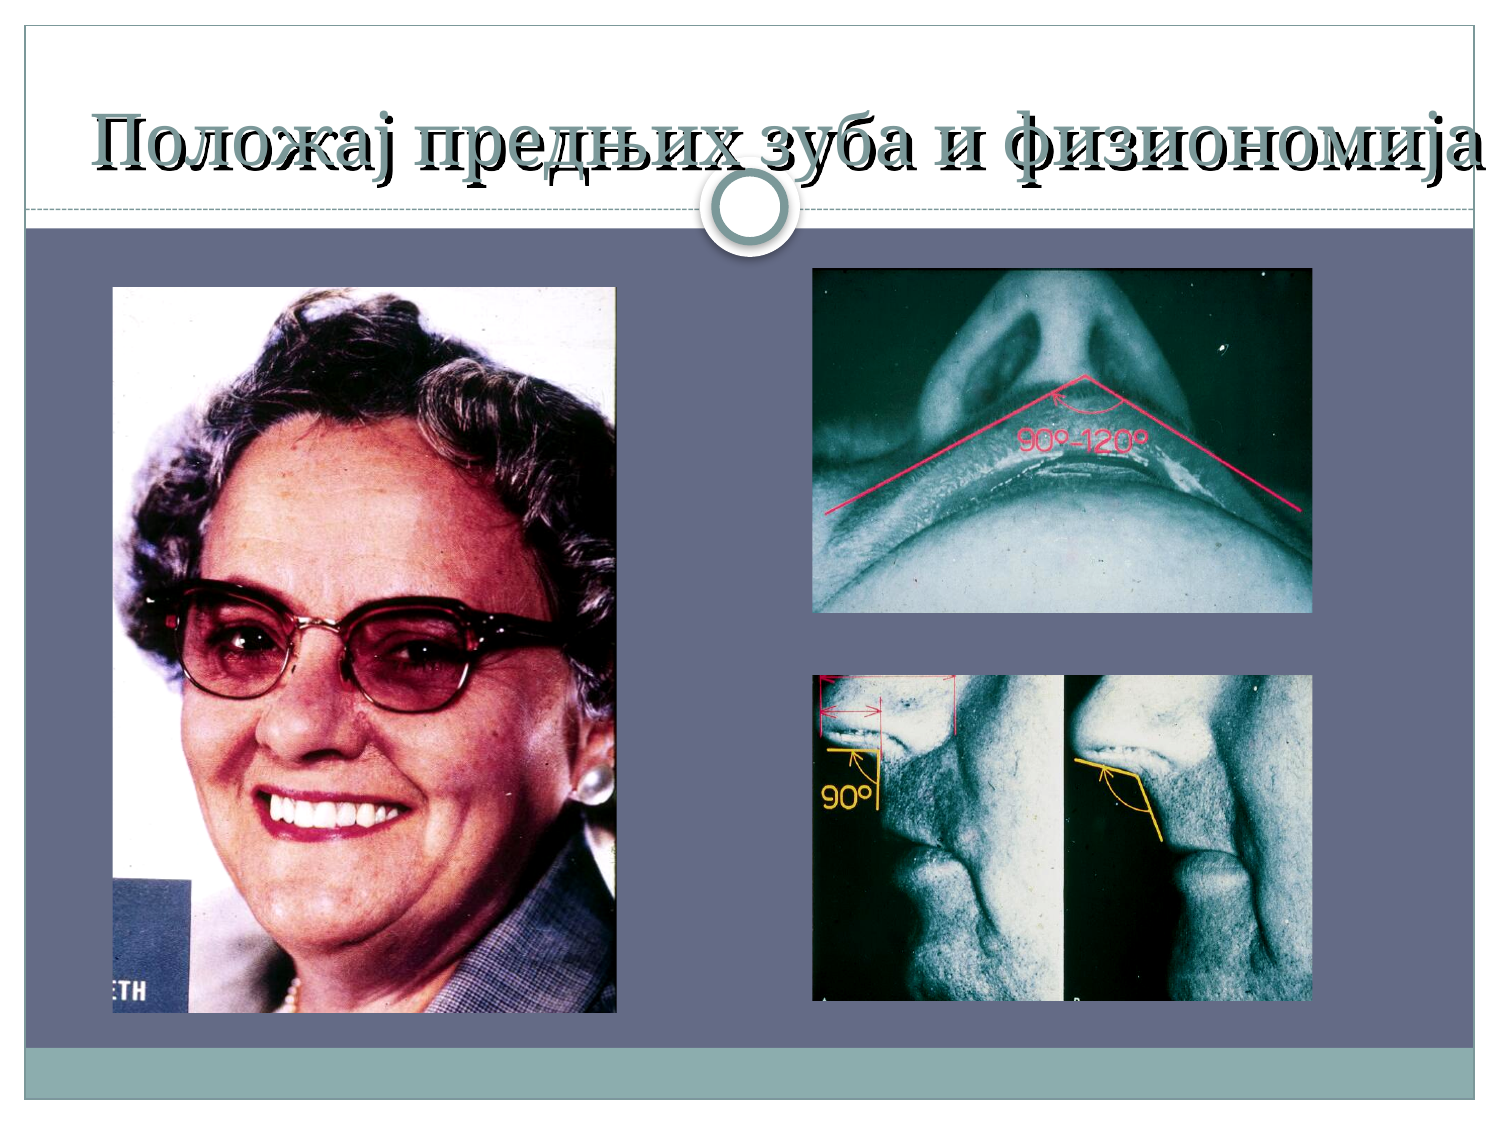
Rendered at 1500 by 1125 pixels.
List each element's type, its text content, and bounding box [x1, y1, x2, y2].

picture [812, 268, 1313, 613]
picture [812, 674, 1313, 1002]
picture [112, 287, 617, 1013]
title Положај предњих зуба и физиономија [75, 0, 1500, 188]
